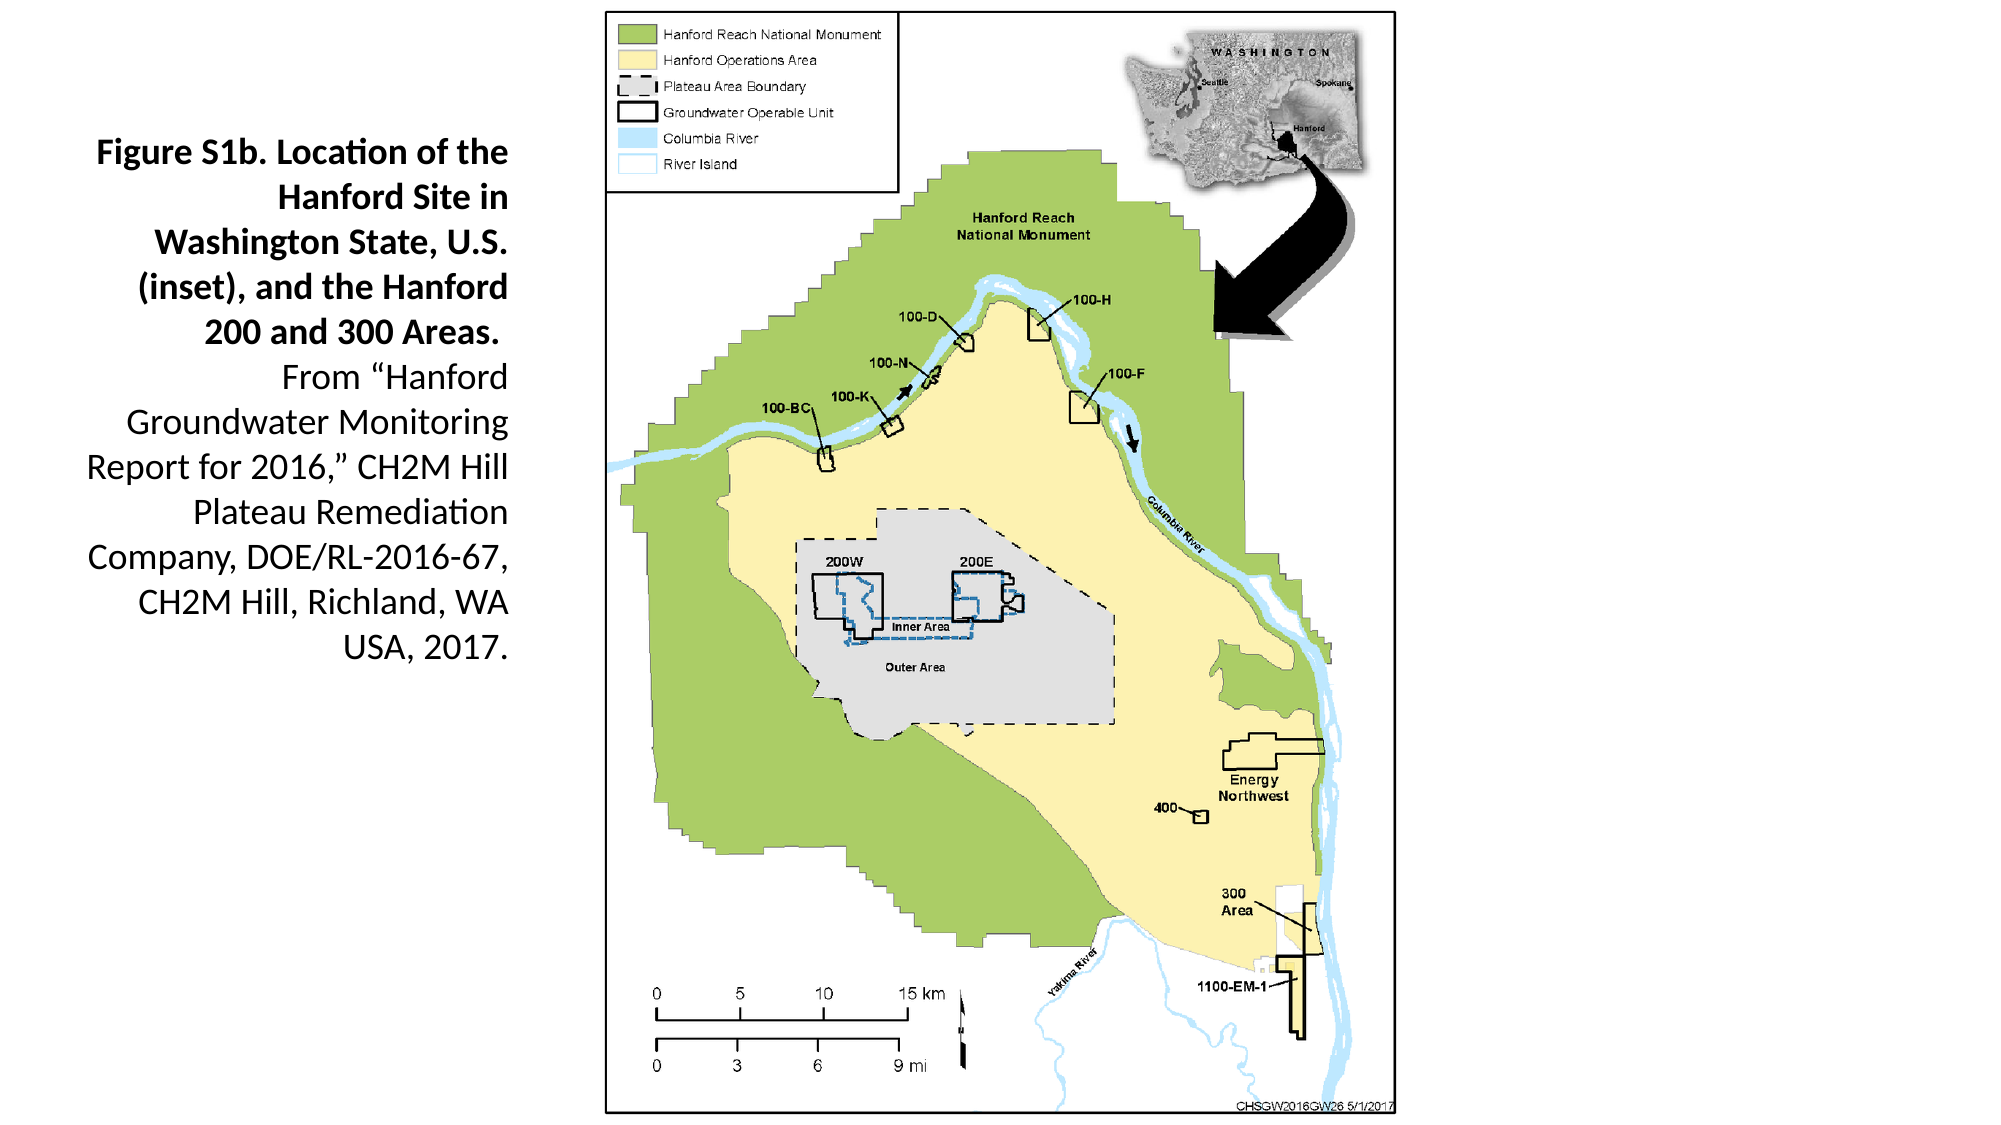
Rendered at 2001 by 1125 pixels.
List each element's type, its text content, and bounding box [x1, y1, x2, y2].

picture [593, 0, 1407, 1125]
text_box Figure S1b. Location of the Hanford Site in Washington State, U.S. (inset), and the Hanford 200 and 300 Areas. From “Hanford Groundwater Monitoring Report for 2016,” CH2M Hill Plateau Remediation Company, DOE/RL-2016-67, CH2M Hill, Richland, WA USA, 2017. [70, 119, 524, 720]
